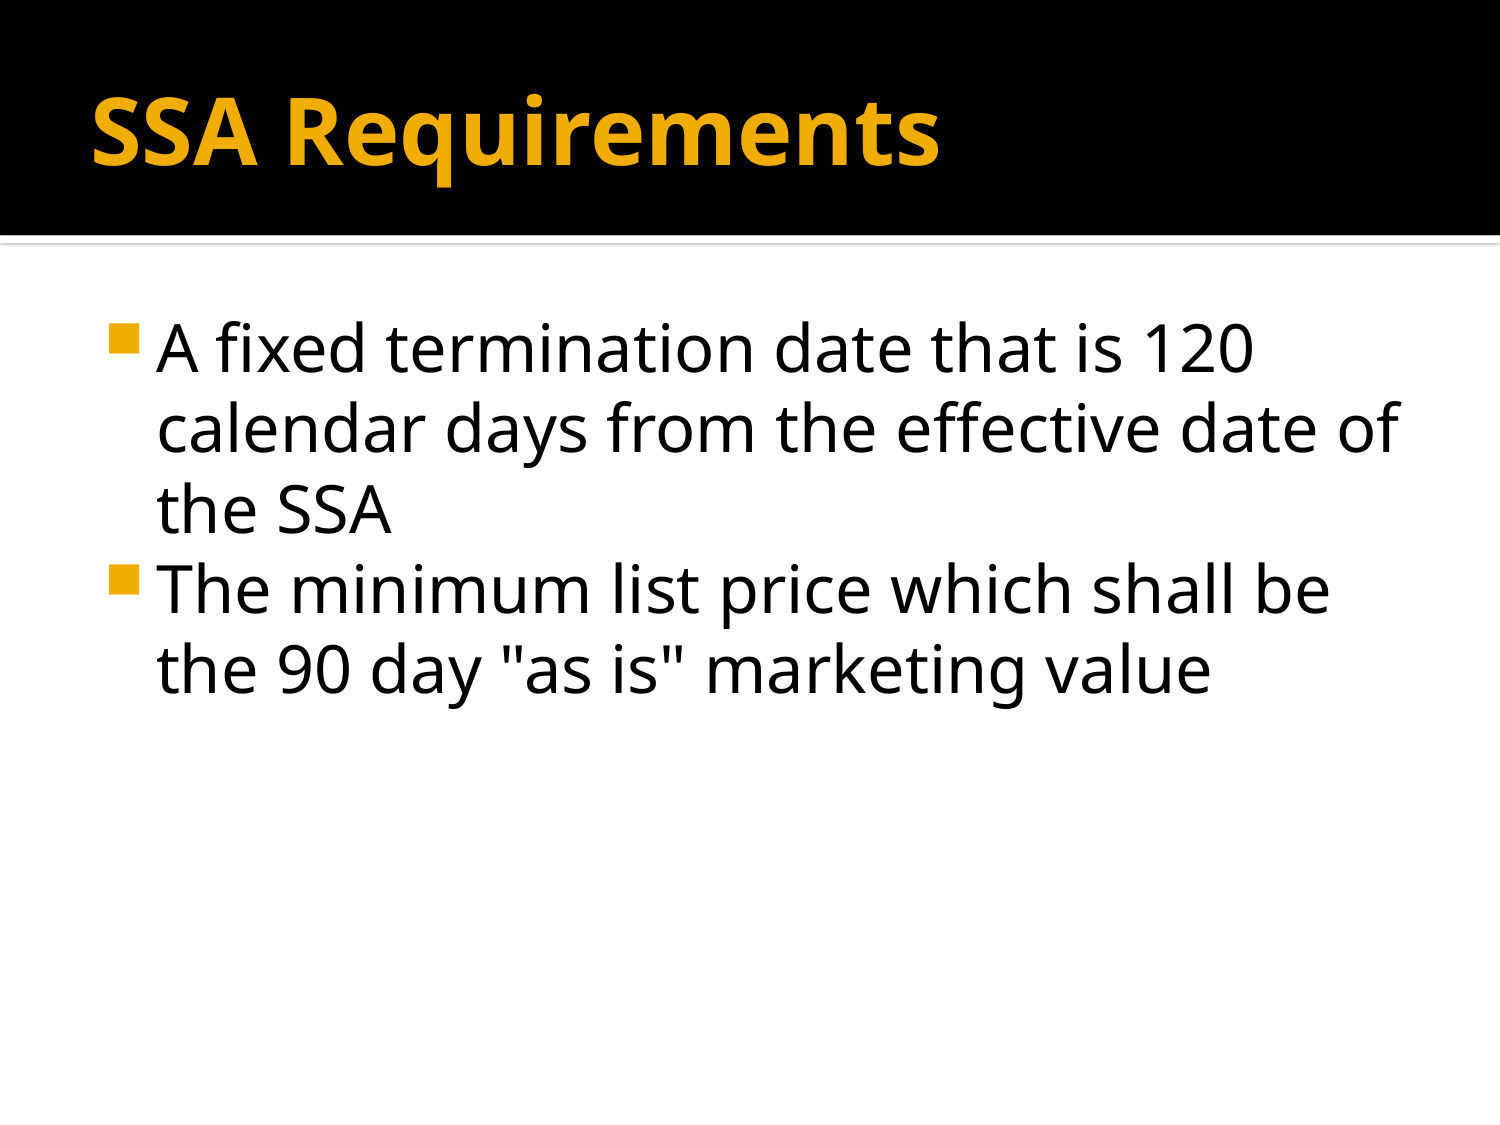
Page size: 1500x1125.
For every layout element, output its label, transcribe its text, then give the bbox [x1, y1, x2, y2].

list A fixed termination date that is 120 calendar days from the effective date of the SSA The minimum list price which shall be the 90 day "as is" marketing value [75, 291, 1425, 1050]
title SSA Requirements [75, 25, 1425, 231]
